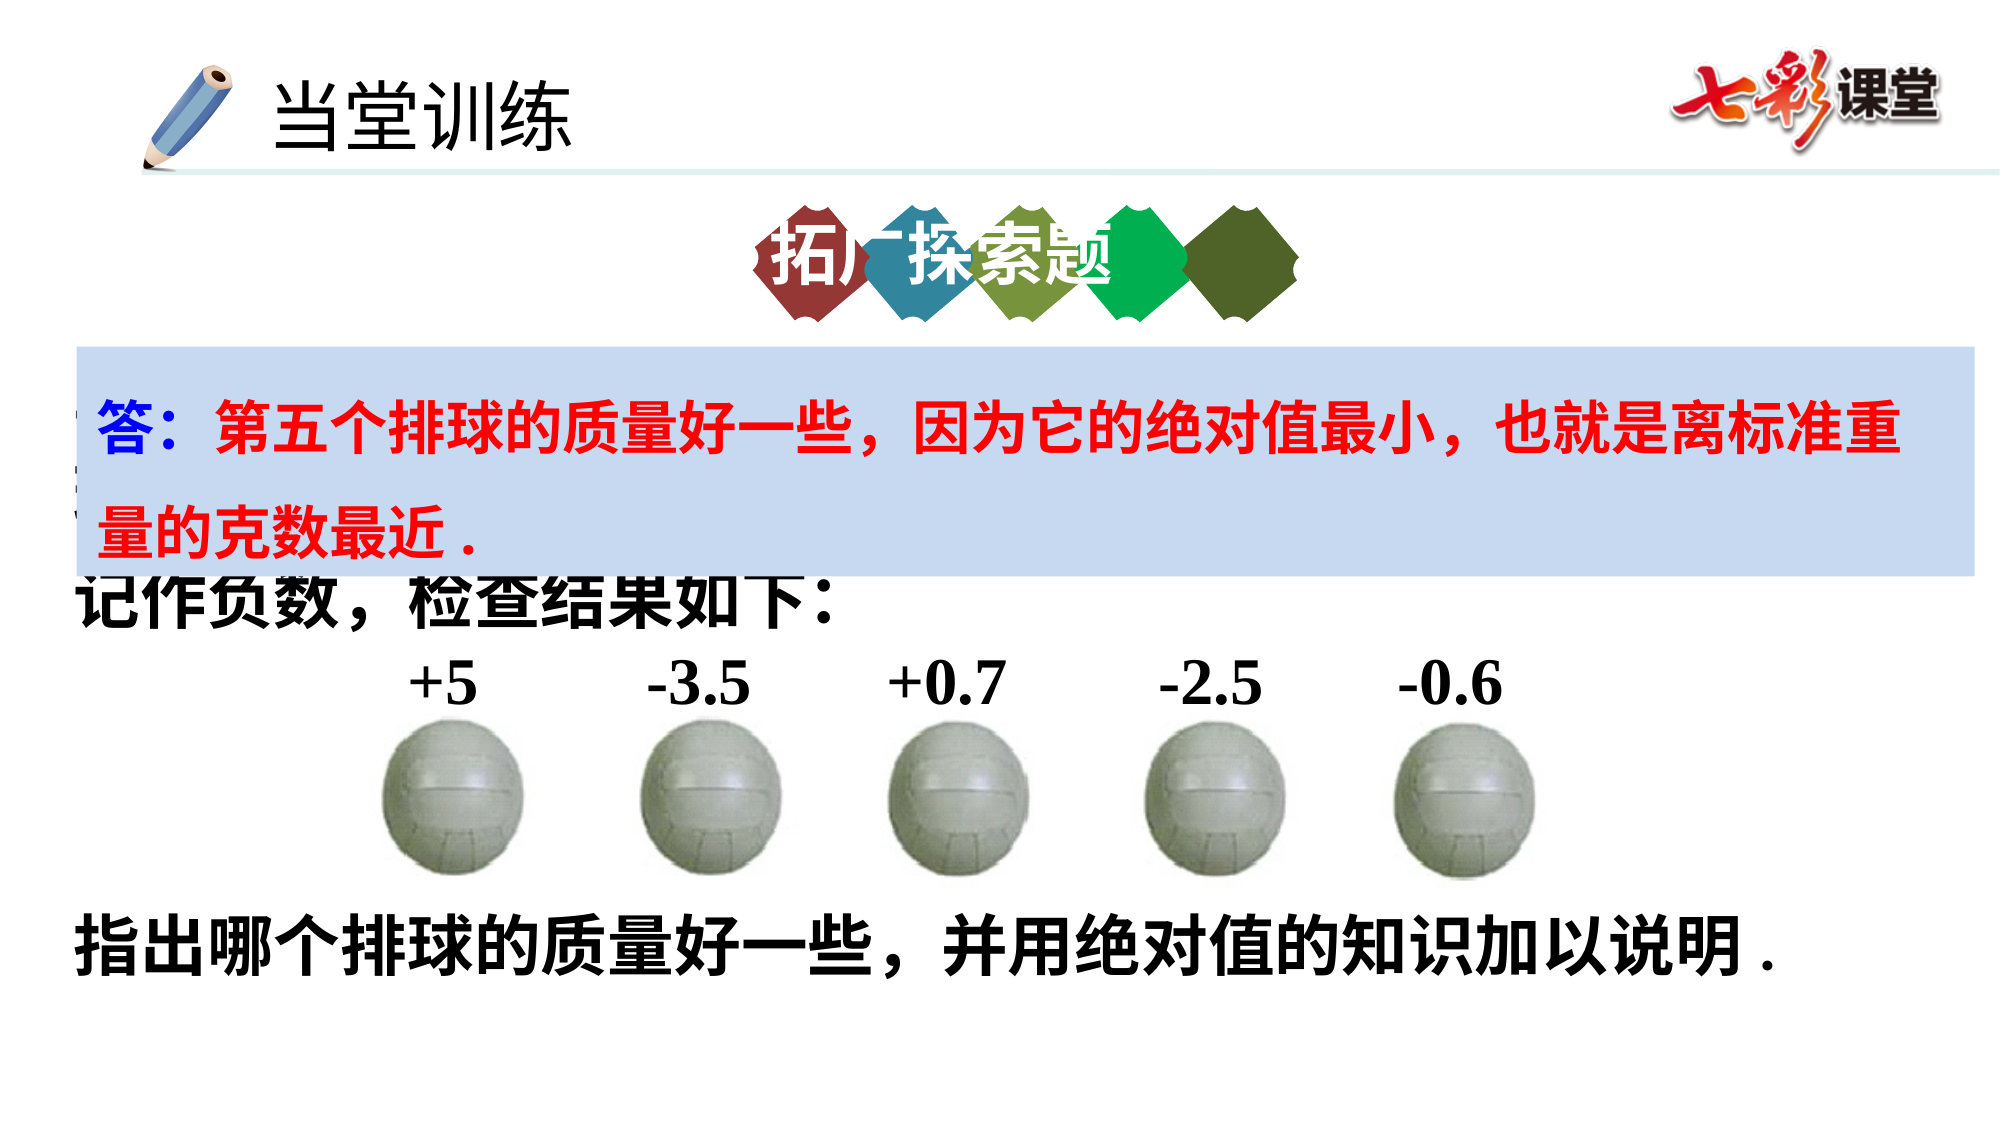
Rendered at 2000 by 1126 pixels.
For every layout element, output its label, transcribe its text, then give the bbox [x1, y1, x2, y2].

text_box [754, 203, 1297, 314]
picture [133, 42, 242, 195]
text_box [328, 630, 1570, 888]
picture [1666, 42, 1948, 157]
text_box 答：第五个排球的质量好一些，因为它的绝对值最小，也就是离标准重量的克数最近. [76, 346, 1975, 577]
text_box 正式排球比赛对所用的排球重量是有严格规定的，现检查5个排球的重量，超过规定重量的克数记作正数，不足规定重量的克数记作负数，检查结果如下： 指出哪个排球的质量好一些，并用绝对值的知识加以说明. [53, 314, 1975, 995]
